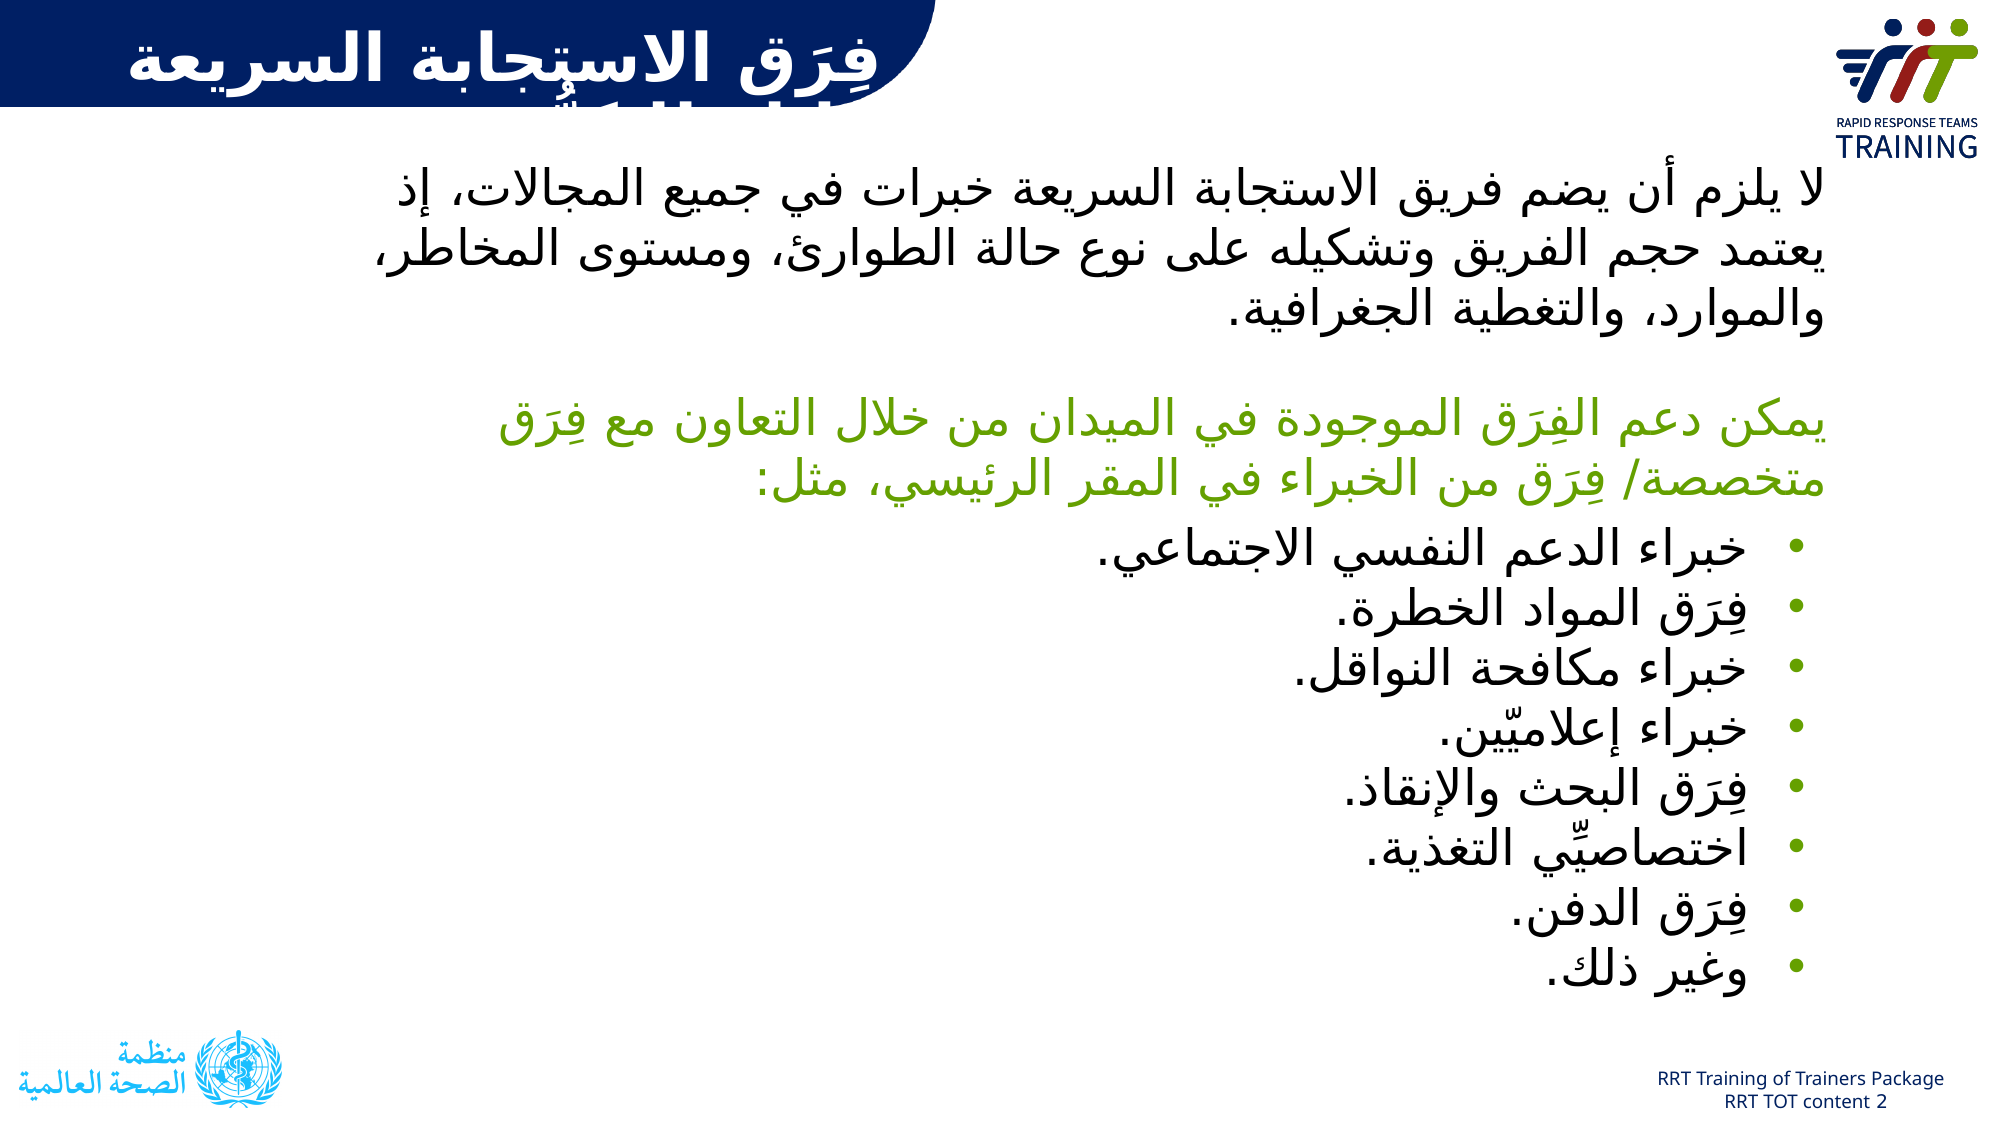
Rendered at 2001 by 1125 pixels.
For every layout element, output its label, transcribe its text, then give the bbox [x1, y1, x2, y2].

picture [19, 1030, 282, 1108]
picture [0, 0, 936, 107]
text_box فِرَق الاستجابة السريعة قابلة للتكيُّف [32, 15, 890, 82]
picture [1835, 19, 1978, 167]
text_box لا يلزم أن يضم فريق الاستجابة السريعة خبرات في جميع المجالات، إذ يعتمد حجم الفريق وتشكيله على نوع حالة الطوارئ، ومستوى المخاطر، والموارد، والتغطية الجغرافية. يمكن دعم الفِرَق الموجودة في الميدان من خلال التعاون مع فِرَق متخصصة/ فِرَق من الخبراء في المقر الرئيسي، مثل: خبراء الدعم النفسي الاجتماعي. فِرَق المواد الخطرة. خبراء مكافحة النواقل. خبراء إعلاميّين. فِرَق البحث والإنقاذ. اختصاصيِّي التغذية. فِرَق الدفن. وغير ذلك. [324, 147, 1836, 1053]
